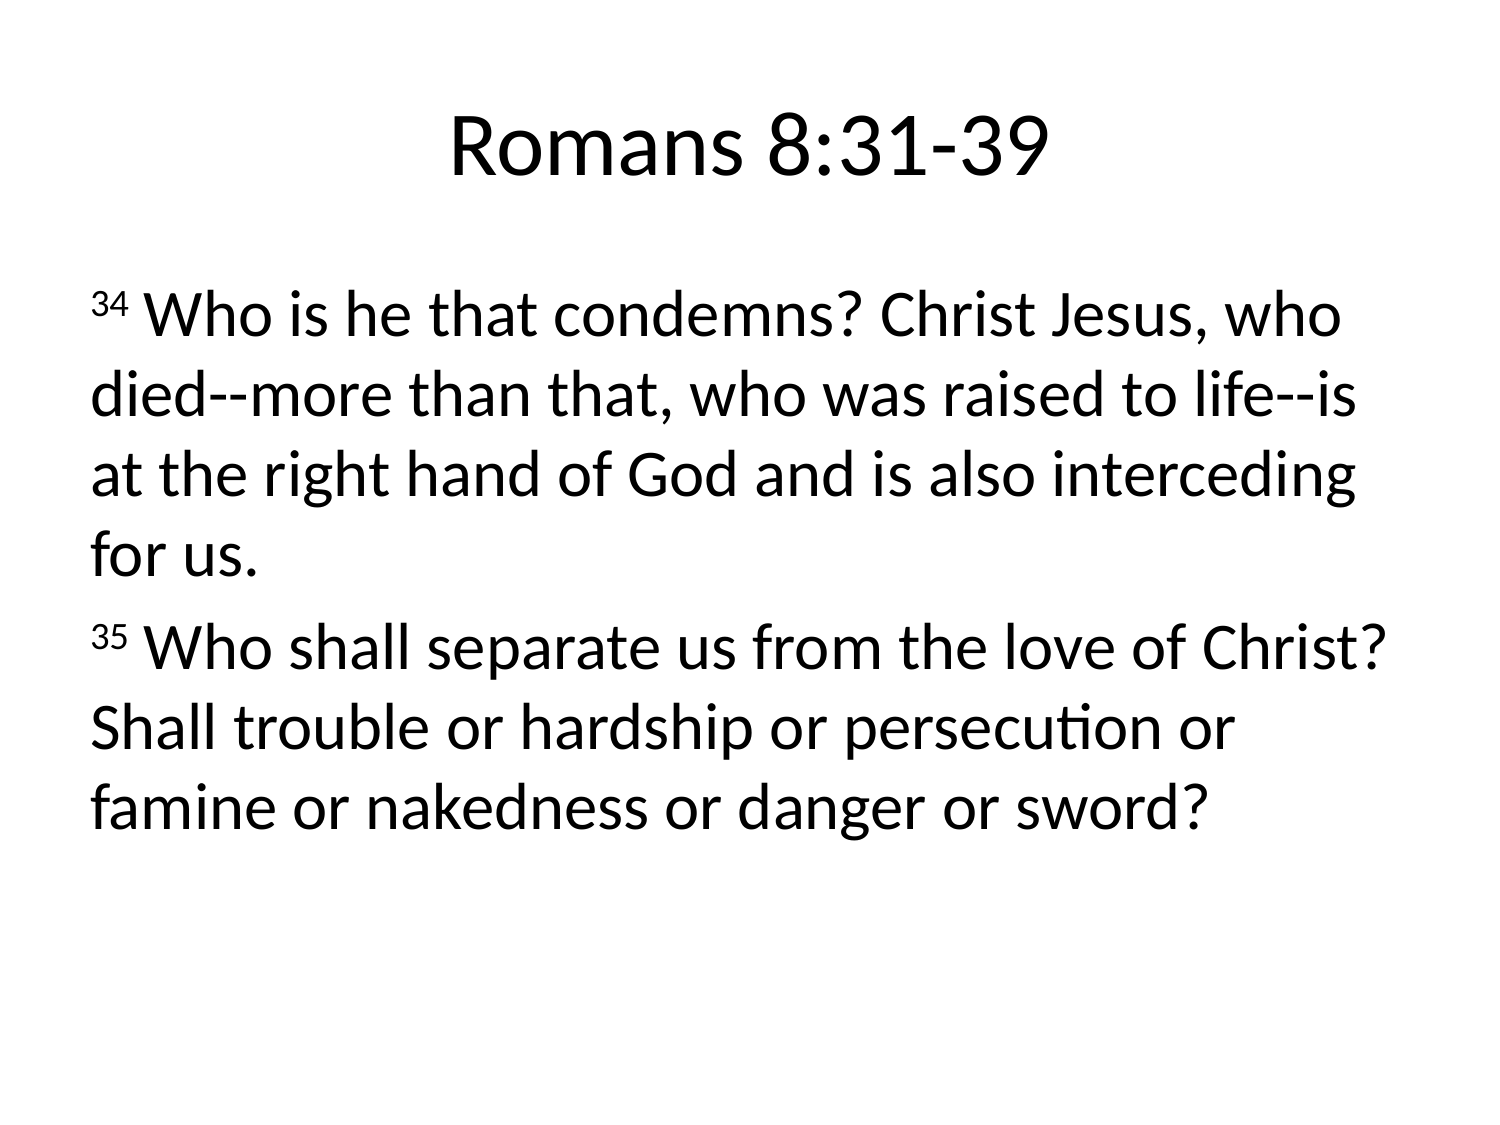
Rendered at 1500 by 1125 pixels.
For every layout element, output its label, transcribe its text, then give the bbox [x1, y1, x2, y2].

list 34 Who is he that condemns? Christ Jesus, who died--more than that, who was raised to life--is at the right hand of God and is also interceding for us. 35 Who shall separate us from the love of Christ? Shall trouble or hardship or persecution or famine or nakedness or danger or sword? [75, 262, 1425, 1005]
title Romans 8:31-39 [75, 45, 1425, 233]
